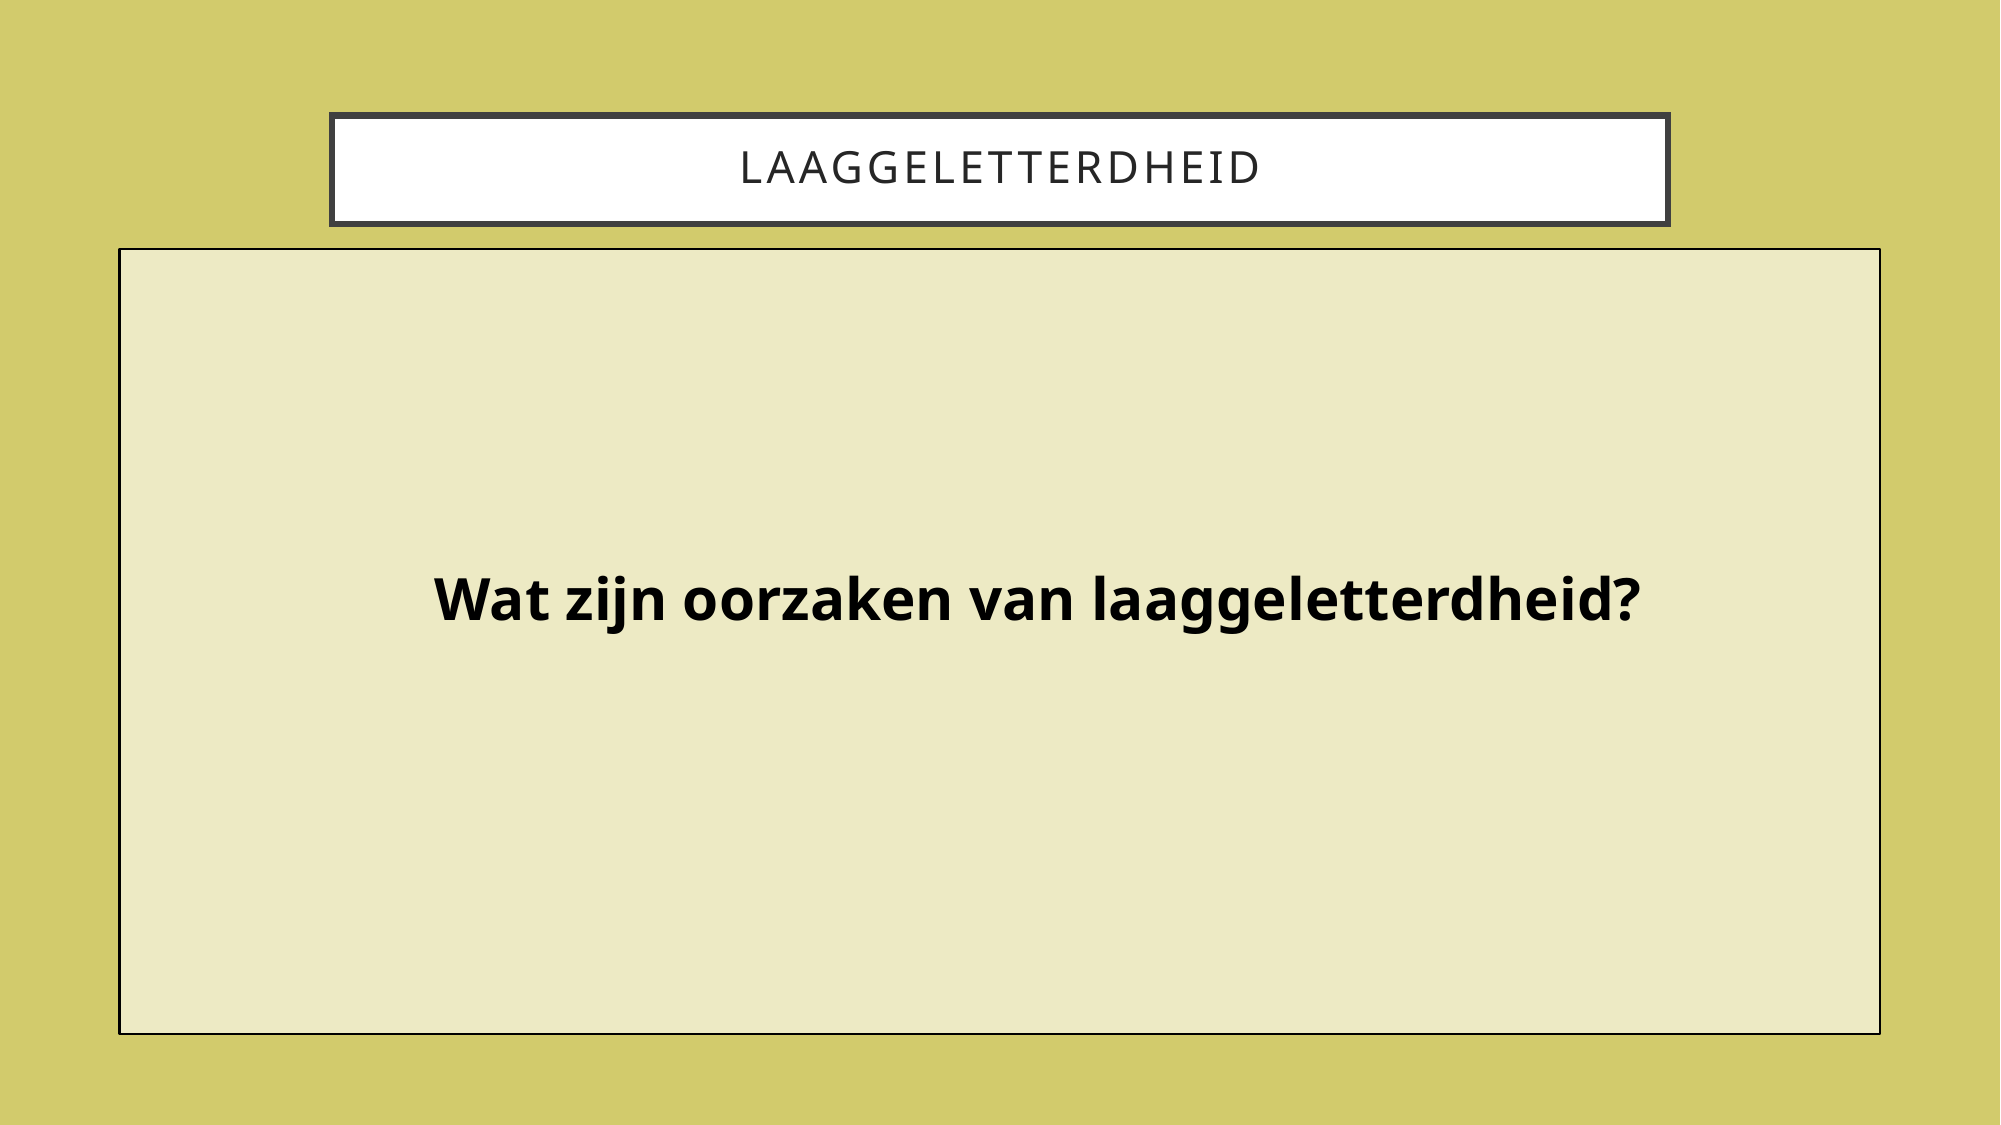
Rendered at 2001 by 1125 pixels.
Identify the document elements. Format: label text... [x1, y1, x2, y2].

text_box [118, 248, 1881, 1035]
title LAAGGELETTERDHEID [329, 112, 1671, 227]
text_box Wat zijn oorzaken van laaggeletterdheid? [420, 484, 2000, 640]
